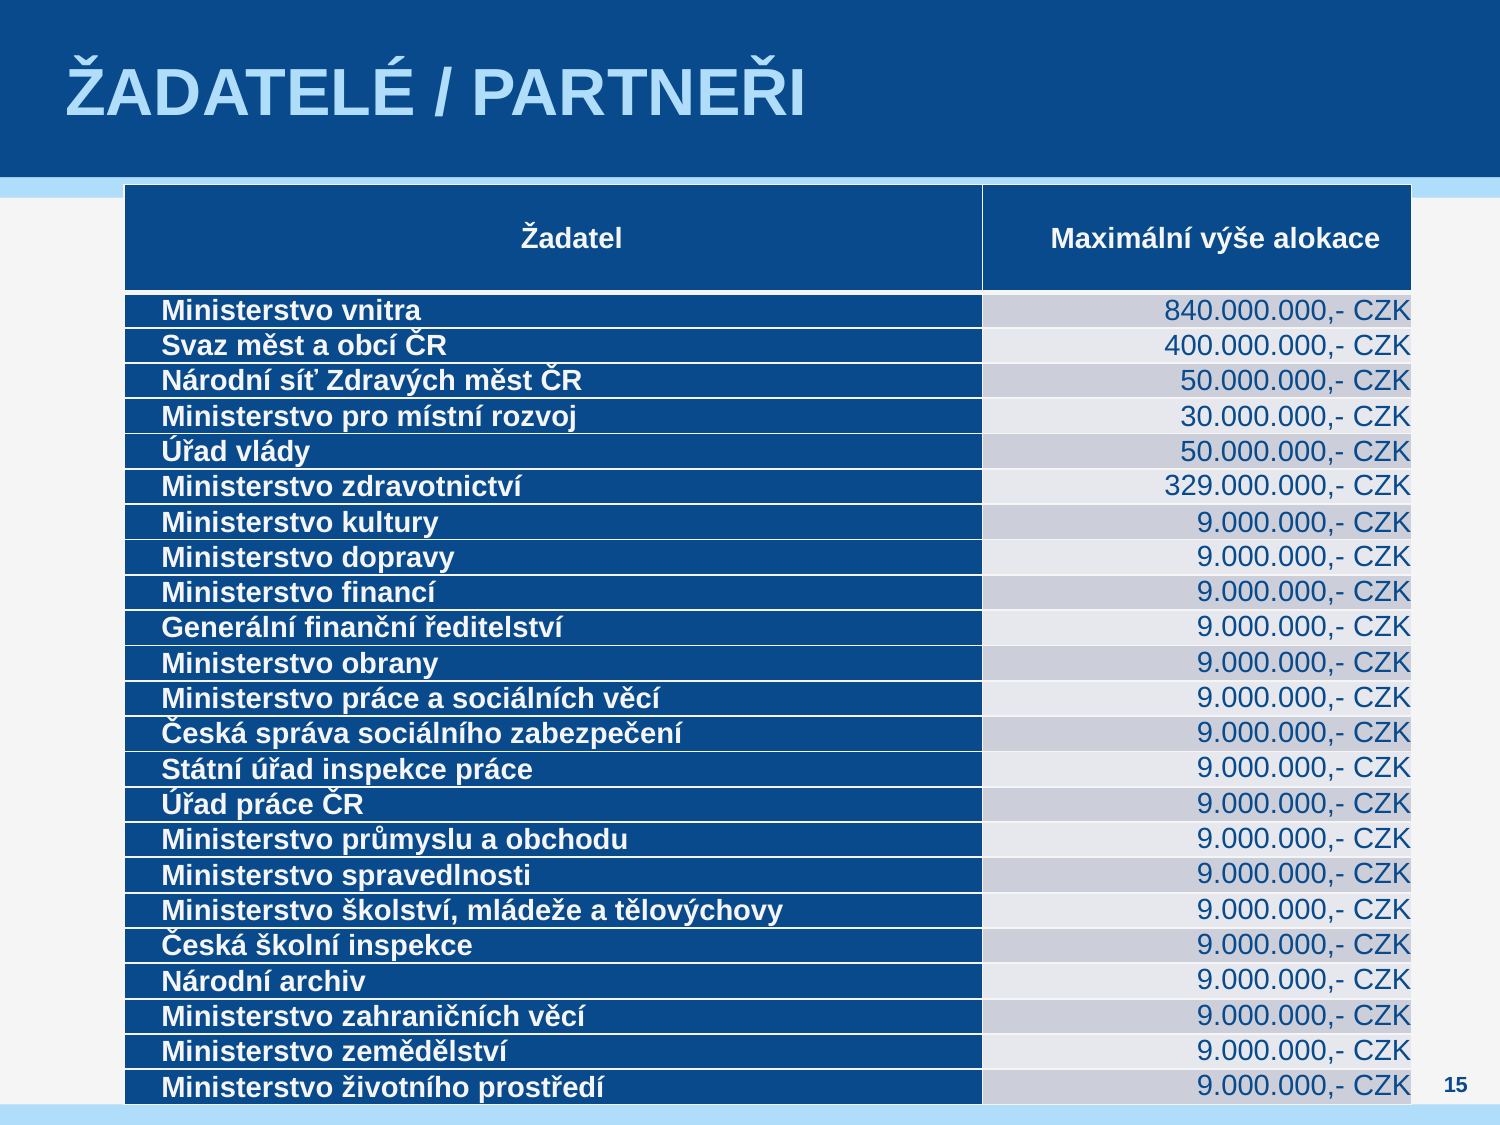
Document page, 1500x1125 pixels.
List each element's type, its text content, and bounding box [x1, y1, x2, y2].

table_cell Ministerstvo pro místní rozvoj [125, 399, 982, 433]
table_cell 9.000.000,- CZK [983, 646, 1411, 680]
table_header Žadatel [125, 185, 982, 290]
table_cell 9.000.000,- CZK [983, 717, 1411, 751]
table_cell Ministerstvo průmyslu a obchodu [125, 823, 982, 856]
table_cell Ministerstvo školství, mládeže a tělovýchovy [125, 894, 982, 927]
table_cell 50.000.000,- CZK [983, 434, 1411, 468]
table_cell Ministerstvo zdravotnictví [125, 470, 982, 503]
table_cell 400.000.000,- CZK [983, 329, 1411, 362]
table_cell Ministerstvo obrany [125, 646, 982, 680]
table_cell Ministerstvo zahraničních věcí [125, 1000, 982, 1033]
table_cell Státní úřad inspekce práce [125, 752, 982, 786]
table_cell 329.000.000,- CZK [983, 470, 1411, 503]
table_cell 9.000.000,- CZK [983, 1035, 1411, 1068]
table_cell Ministerstvo vnitra [125, 295, 982, 327]
table_cell 9.000.000,- CZK [983, 1000, 1411, 1033]
table_cell 9.000.000,- CZK [983, 858, 1411, 892]
table_cell Národní archiv [125, 964, 982, 998]
table_cell 9.000.000,- CZK [983, 505, 1411, 539]
table_cell Úřad práce ČR [125, 788, 982, 821]
table_cell 9.000.000,- CZK [983, 682, 1411, 715]
table_cell Ministerstvo práce a sociálních věcí [125, 682, 982, 715]
table_cell 30.000.000,- CZK [983, 399, 1411, 433]
table_cell Svaz měst a obcí ČR [125, 329, 982, 362]
table_cell Česká správa sociálního zabezpečení [125, 717, 982, 751]
slide_number 15 [1417, 1068, 1495, 1099]
table_cell Ministerstvo kultury [125, 505, 982, 539]
table_cell 9.000.000,- CZK [983, 611, 1411, 645]
table_header Maximální výše alokace [983, 185, 1411, 290]
table_cell Generální finanční ředitelství [125, 611, 982, 645]
table_cell 9.000.000,- CZK [983, 964, 1411, 998]
table_cell 50.000.000,- CZK [983, 364, 1411, 397]
table_cell 9.000.000,- CZK [983, 1070, 1411, 1104]
table_cell 9.000.000,- CZK [983, 894, 1411, 927]
table_cell 9.000.000,- CZK [983, 823, 1411, 856]
table_cell 9.000.000,- CZK [983, 576, 1411, 609]
table_cell Ministerstvo dopravy [125, 540, 982, 574]
table_cell Ministerstvo spravedlnosti [125, 858, 982, 892]
table_cell Ministerstvo financí [125, 576, 982, 609]
title Žadatelé / partneři [59, 0, 1441, 178]
table_cell 9.000.000,- CZK [983, 752, 1411, 786]
table_cell 9.000.000,- CZK [983, 929, 1411, 962]
table_cell Úřad vlády [125, 434, 982, 468]
table_cell Ministerstvo životního prostředí [125, 1070, 982, 1104]
table_cell Česká školní inspekce [125, 929, 982, 962]
table_cell 9.000.000,- CZK [983, 788, 1411, 821]
table_cell Ministerstvo zemědělství [125, 1035, 982, 1068]
table_cell 9.000.000,- CZK [983, 540, 1411, 574]
table_cell 840.000.000,- CZK [983, 295, 1411, 327]
table_cell Národní síť Zdravých měst ČR [125, 364, 982, 397]
